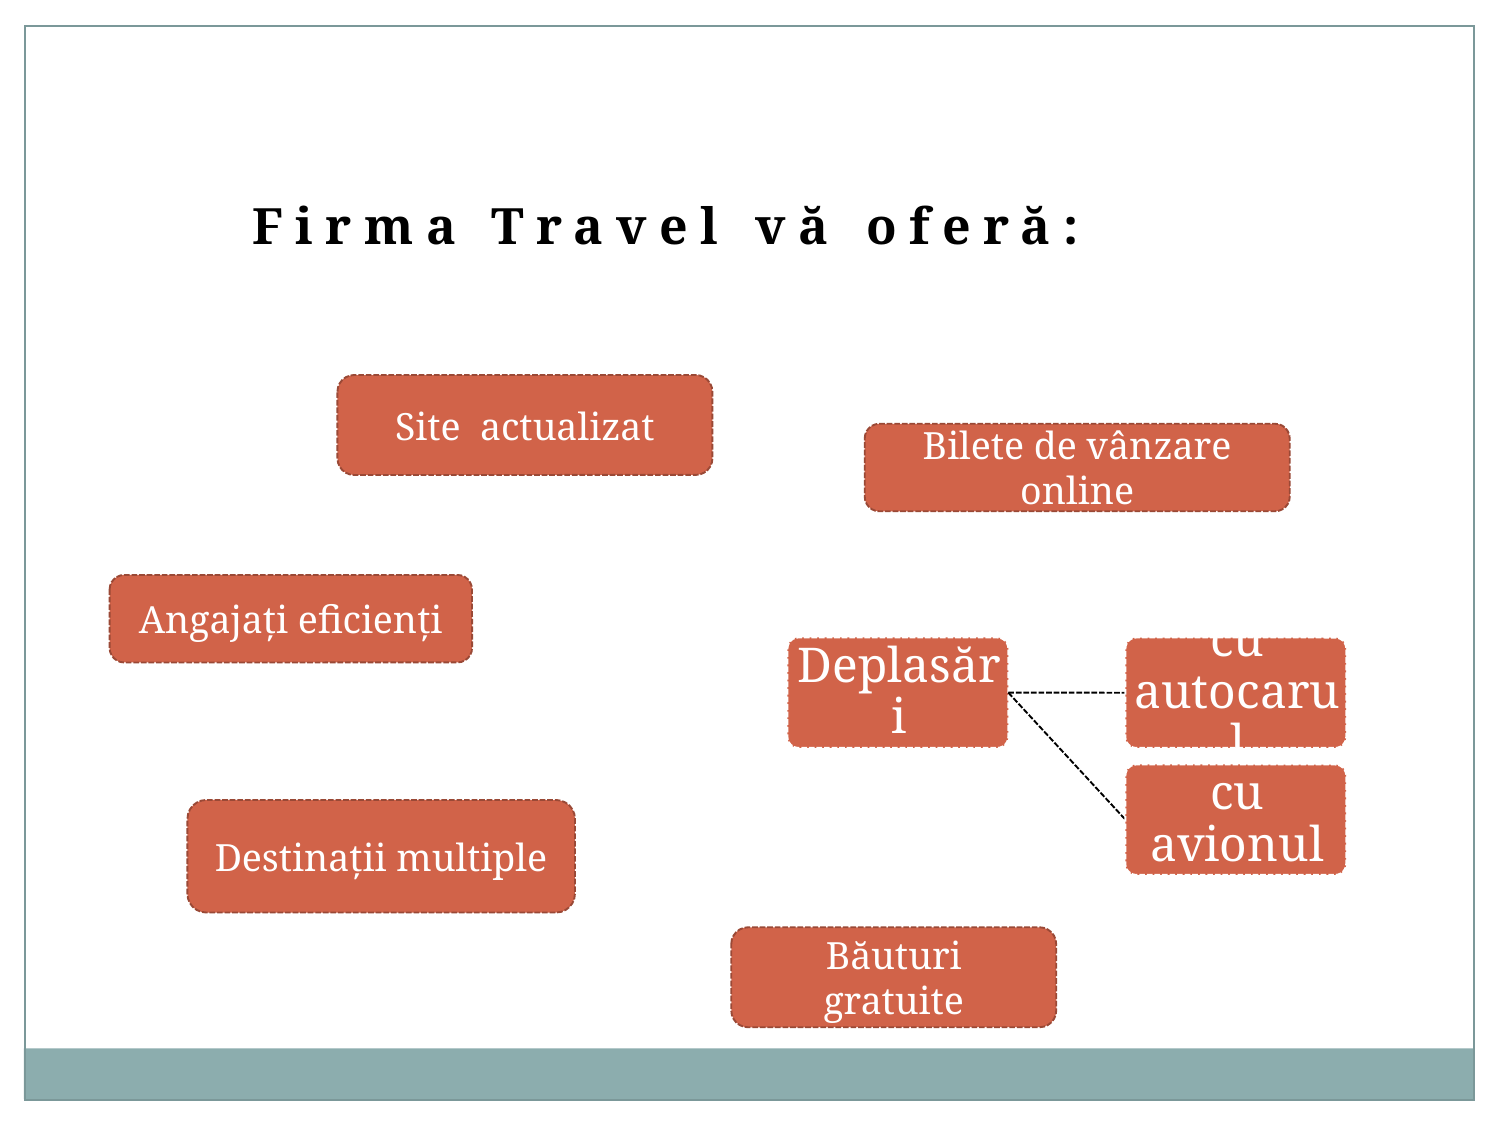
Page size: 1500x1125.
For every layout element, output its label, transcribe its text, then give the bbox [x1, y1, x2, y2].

text_box Destinații multiple [186, 799, 576, 914]
text_box Băuturi gratuite [730, 926, 1058, 1029]
text_box Bilete de vânzare online [863, 422, 1291, 513]
text_box Angajați eficienți [108, 574, 474, 664]
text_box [787, 637, 1376, 876]
text_box Site actualizat [336, 374, 714, 476]
text_box Firma Travel vă oferă: [237, 187, 1225, 263]
